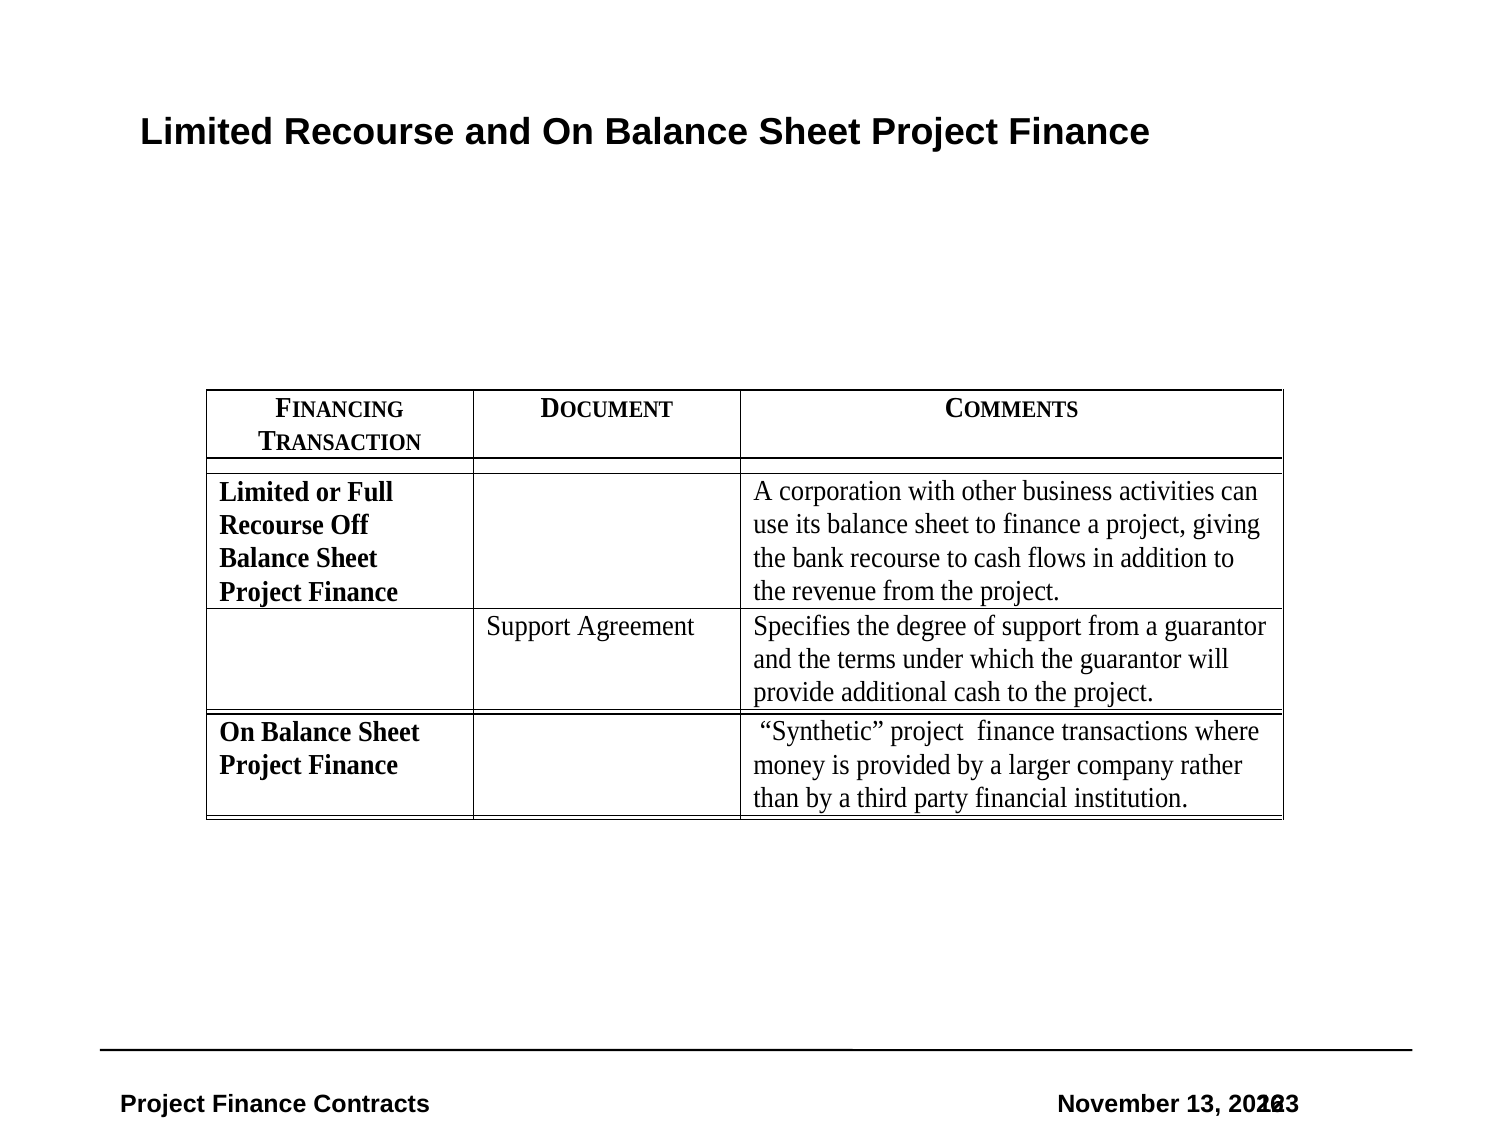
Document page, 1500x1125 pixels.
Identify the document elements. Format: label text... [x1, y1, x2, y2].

title Limited Recourse and On Balance Sheet Project Finance [124, 99, 1288, 226]
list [205, 389, 1364, 851]
